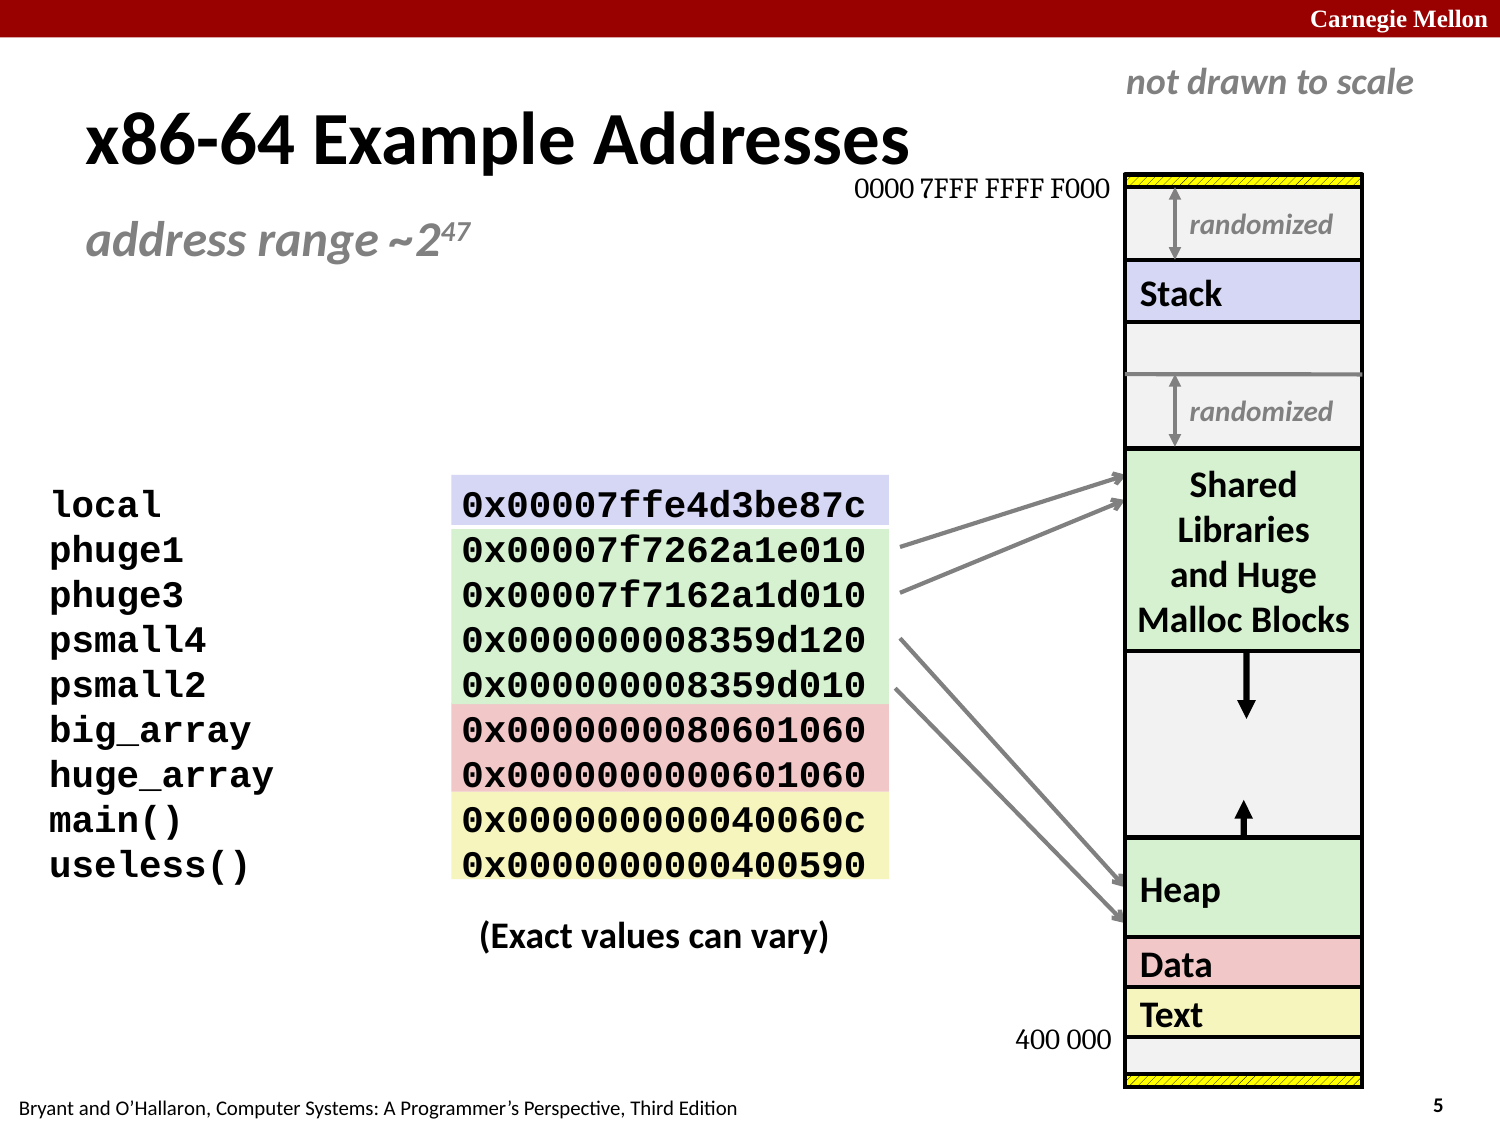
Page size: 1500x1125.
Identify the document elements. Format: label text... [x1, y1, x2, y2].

text_box not drawn to scale [1111, 49, 1430, 110]
title x86-64 Example Addresses [70, 87, 1151, 182]
text_box (Exact values can vary) [464, 903, 607, 963]
text_box local 0x00007ffe4d3be87c phuge1 0x00007f7262a1e010 phuge3 0x00007f7162a1d010 psmall4 0x000000008359d120 psmall2 0x000000008359d010 big_array 0x0000000080601060 huge_array 0x0000000000601060 main() 0x000000000040060c useless() 0x0000000000400590 [34, 472, 607, 893]
text_box address range ~247 [78, 199, 478, 274]
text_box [612, 161, 1364, 1088]
